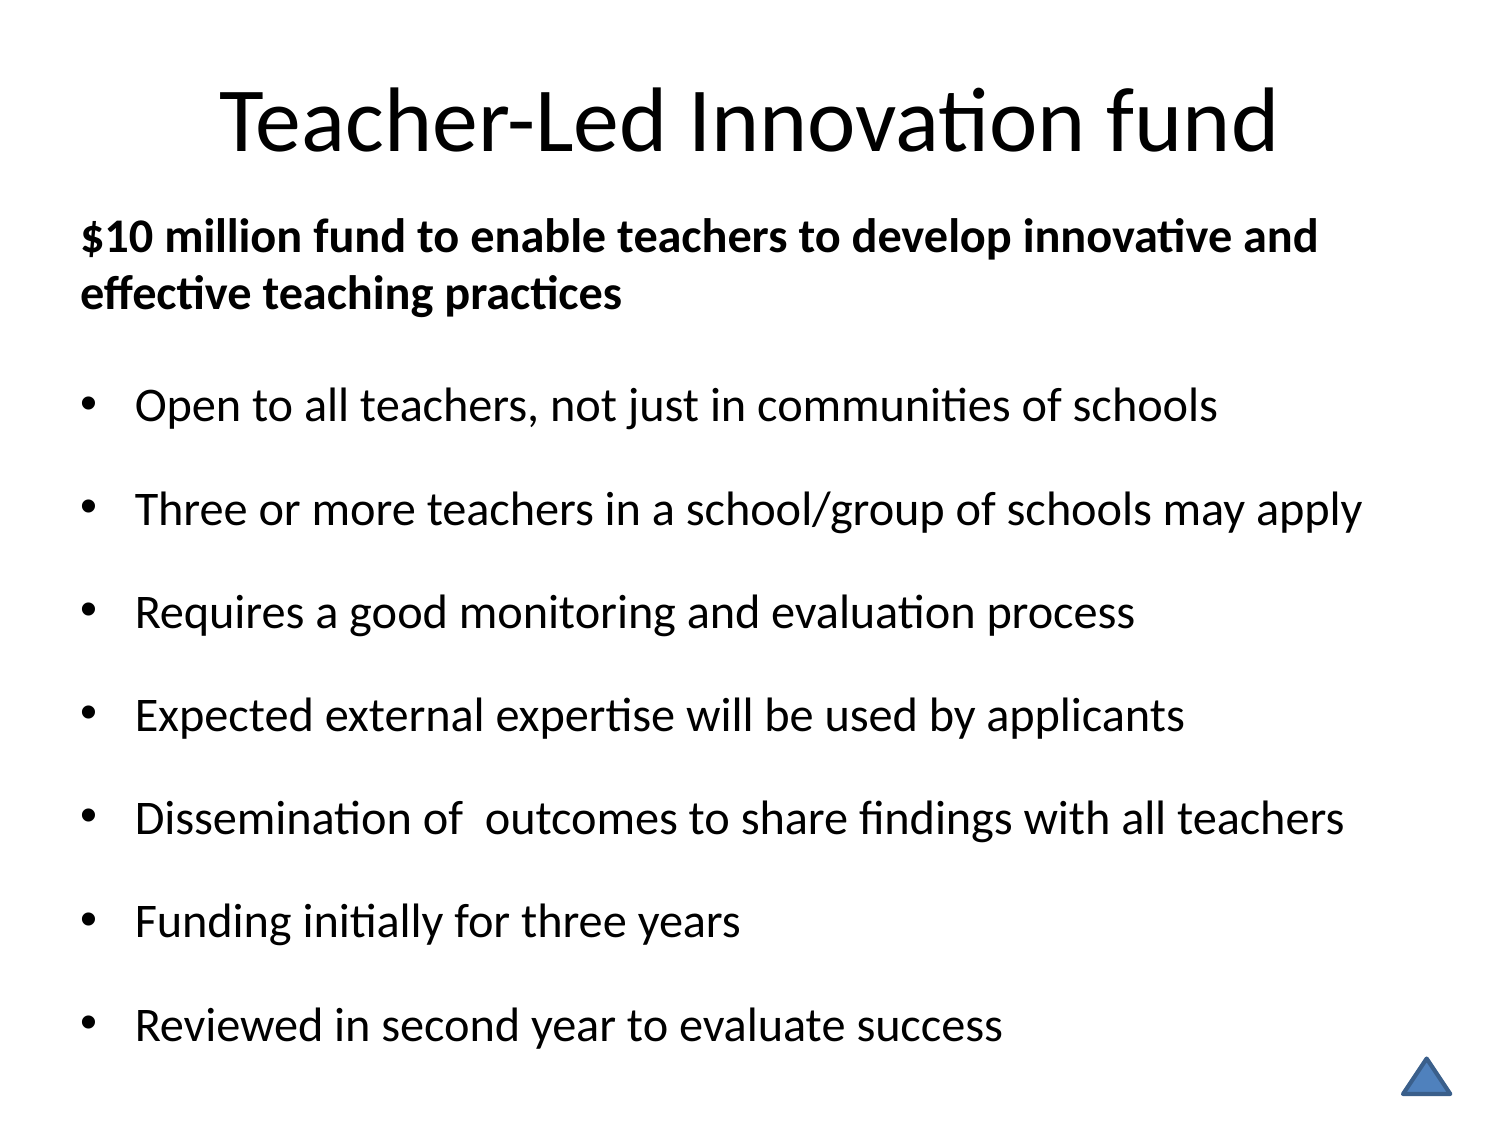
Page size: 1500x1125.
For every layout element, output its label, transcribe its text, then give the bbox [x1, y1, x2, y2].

list $10 million fund to enable teachers to develop innovative and effective teaching practices Open to all teachers, not just in communities of schools Three or more teachers in a school/group of schools may apply Requires a good monitoring and evaluation process Expected external expertise will be used by applicants Dissemination of outcomes to share findings with all teachers Funding initially for three years Reviewed in second year to evaluate success [64, 196, 1447, 1083]
text_box [1401, 1056, 1453, 1097]
title Teacher-Led Innovation fund [75, 45, 1425, 185]
